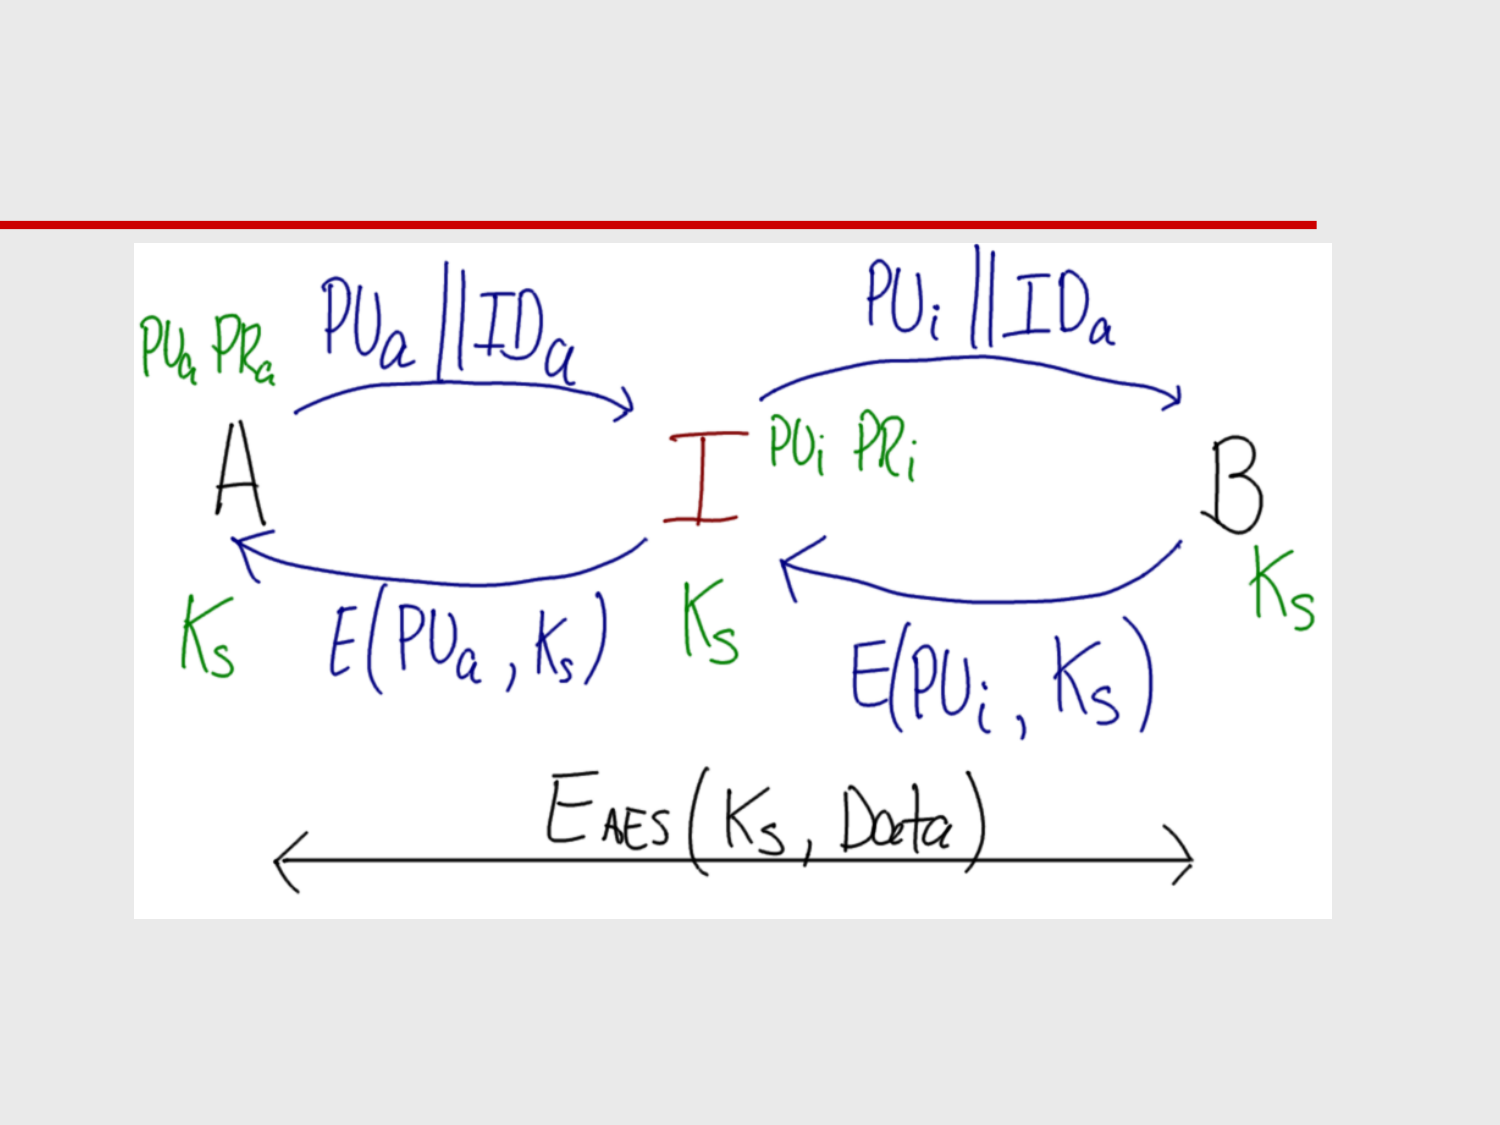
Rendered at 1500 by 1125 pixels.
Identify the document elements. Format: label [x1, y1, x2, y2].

list [134, 243, 1333, 919]
